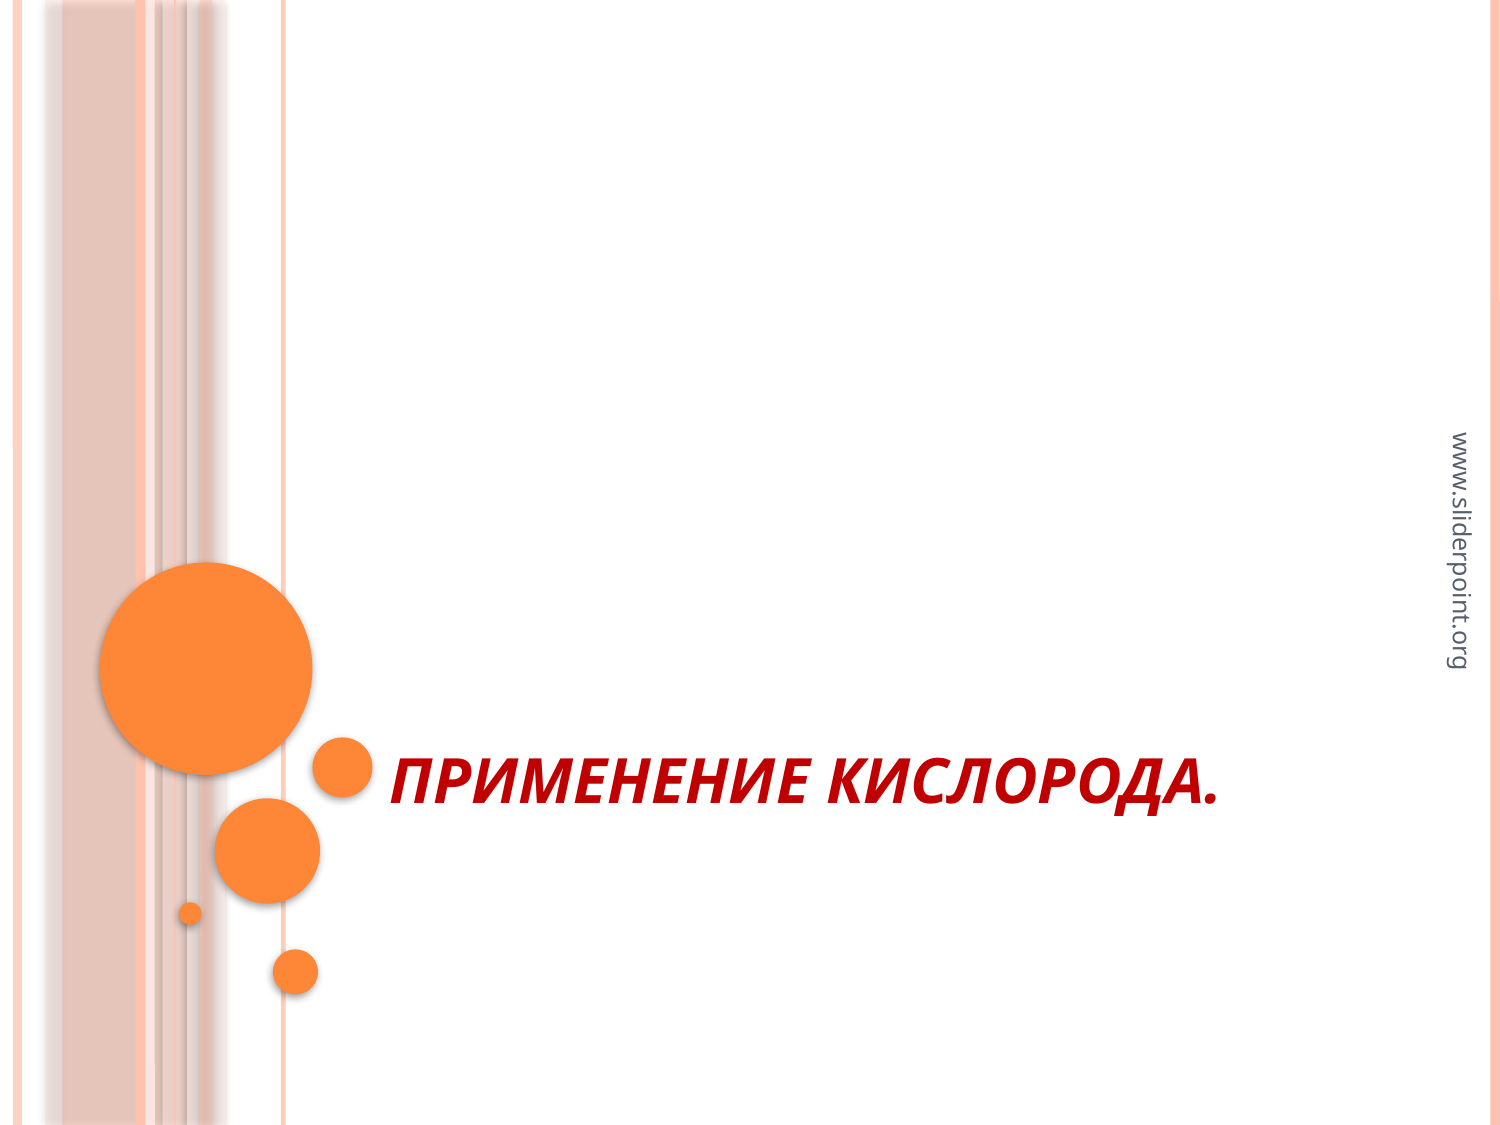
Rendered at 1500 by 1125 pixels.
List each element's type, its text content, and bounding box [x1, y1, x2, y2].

title Применение кислорода. [375, 512, 1388, 824]
footer www.sliderpoint.org [1429, 417, 1493, 1018]
